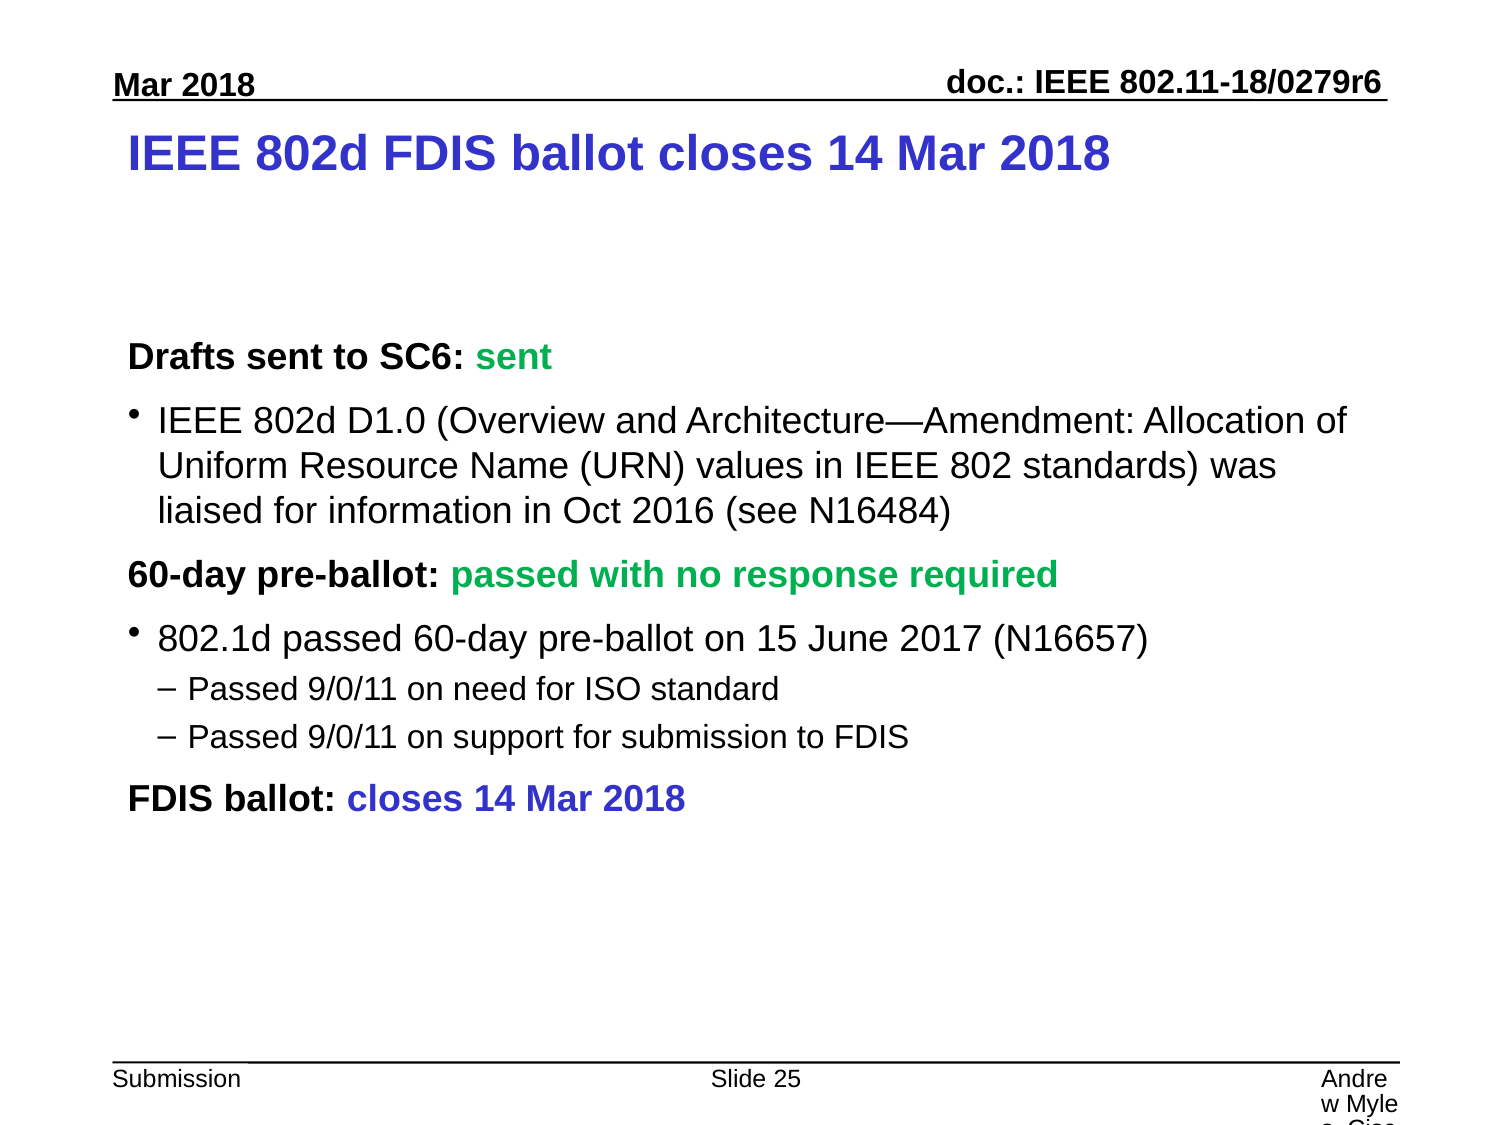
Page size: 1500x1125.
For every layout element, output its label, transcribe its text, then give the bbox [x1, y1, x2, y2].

list Drafts sent to SC6: sent IEEE 802d D1.0 (Overview and Architecture—Amendment: Allocation of Uniform Resource Name (URN) values in IEEE 802 standards) was liaised for information in Oct 2016 (see N16484) 60-day pre-ballot: passed with no response required 802.1d passed 60-day pre-ballot on 15 June 2017 (N16657) Passed 9/0/11 on need for ISO standard Passed 9/0/11 on support for submission to FDIS FDIS ballot: closes 14 Mar 2018 [112, 324, 1388, 1000]
footer Andrew Myles, Cisco [1320, 1061, 1402, 1093]
title IEEE 802d FDIS ballot closes 14 Mar 2018 [112, 112, 1388, 288]
slide_number Slide 25 [709, 1061, 803, 1093]
